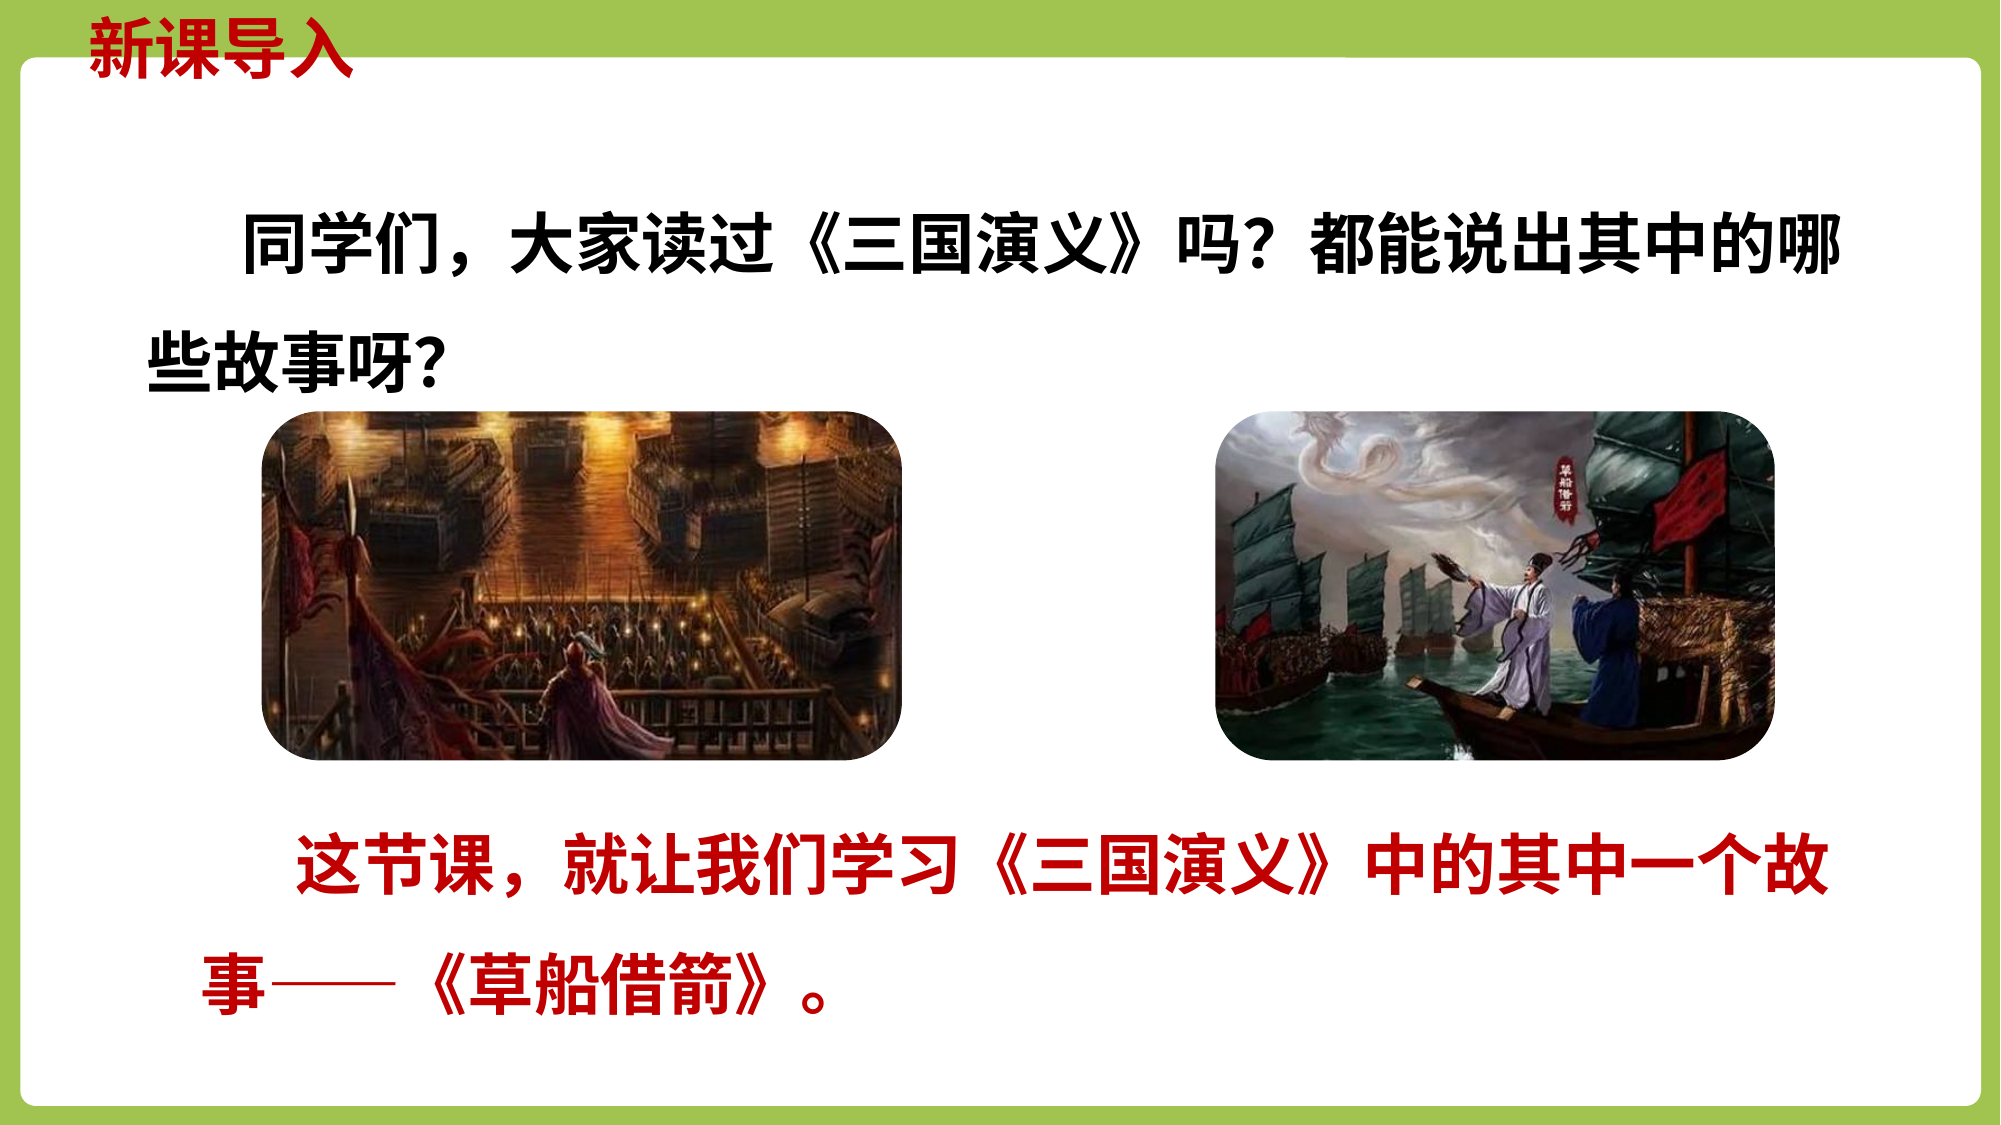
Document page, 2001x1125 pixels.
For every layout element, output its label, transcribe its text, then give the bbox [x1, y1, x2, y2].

text_box 新课导入 [73, 0, 450, 95]
text_box 同学们，大家读过《三国演义》吗？都能说出其中的哪些故事呀？ [73, 153, 1895, 412]
picture [1215, 411, 1775, 761]
text_box 这节课，就让我们学习《三国演义》中的其中一个故事——《草船借箭》。 [127, 775, 1912, 1052]
picture [261, 411, 902, 761]
